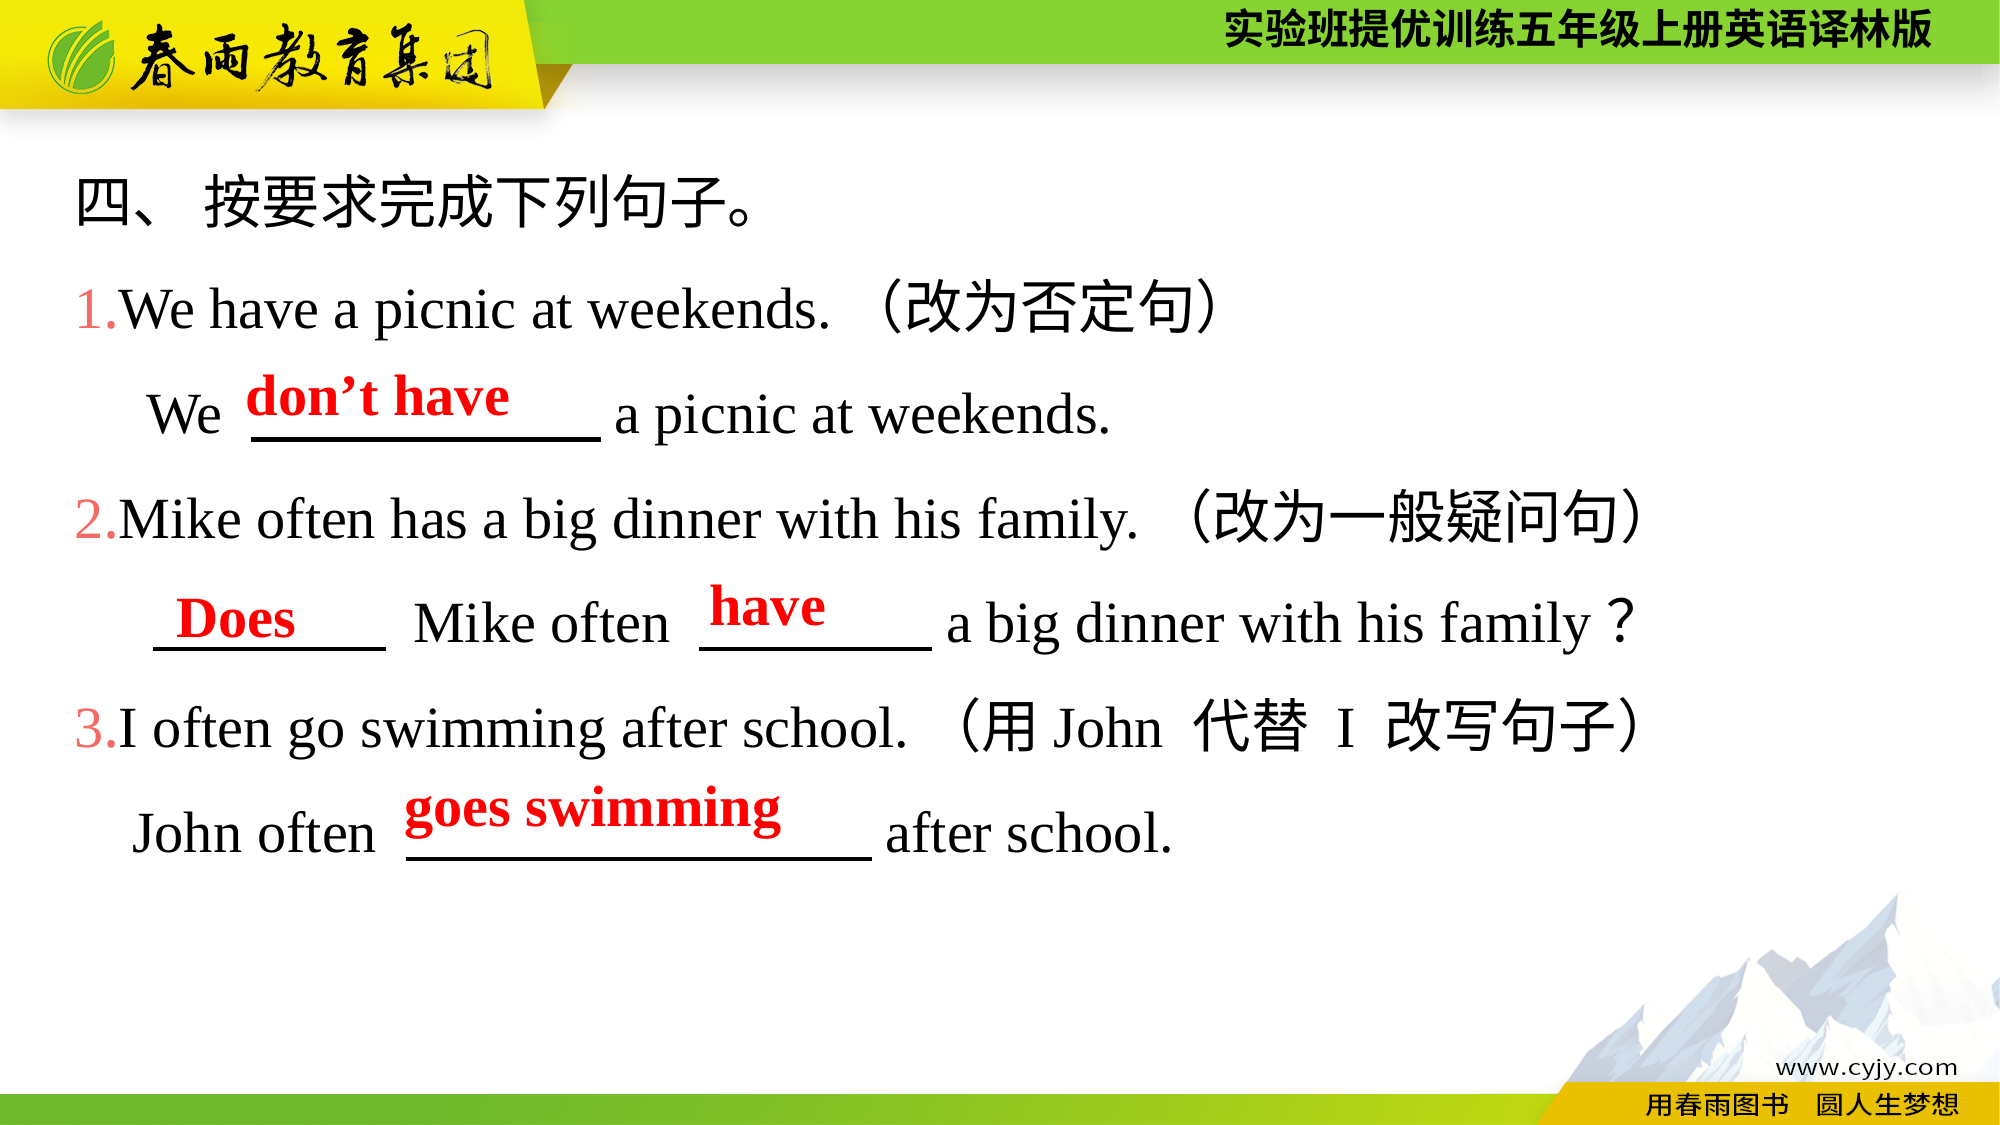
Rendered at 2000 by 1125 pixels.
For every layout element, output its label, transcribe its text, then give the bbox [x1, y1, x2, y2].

text_box have [694, 559, 841, 645]
list 四、 按要求完成下列句子。 1.We have a picnic at weekends.（改为否定句） We a picnic at weekends. 2.Mike often has a big dinner with his family.（改为一般疑问句） Mike often a big dinner with his family？ 3.I often go swimming after school.（用John 代替 I 改写句子） John often after school. [59, 122, 1944, 880]
text_box Does [161, 536, 312, 657]
text_box goes swimming [389, 760, 797, 846]
text_box don’t have [230, 349, 526, 435]
picture [0, 0, 2000, 1125]
